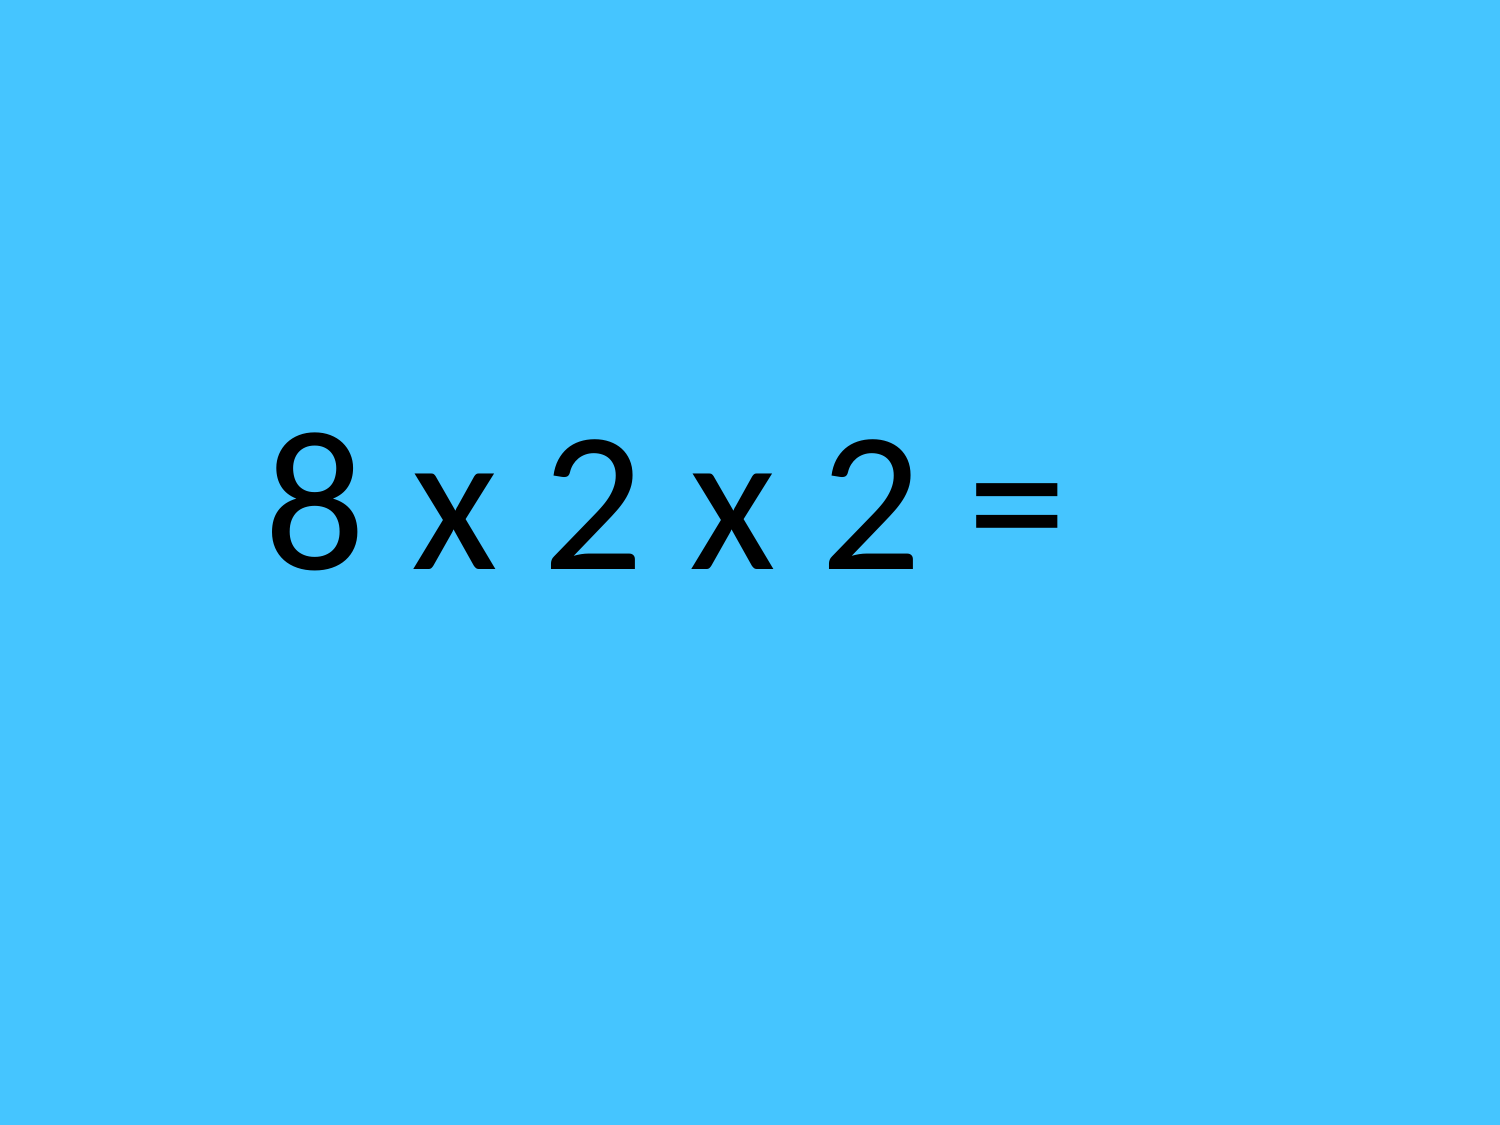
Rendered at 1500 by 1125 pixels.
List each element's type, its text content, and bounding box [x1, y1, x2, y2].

text_box 8 x 2 x 2 = [249, 362, 1275, 618]
